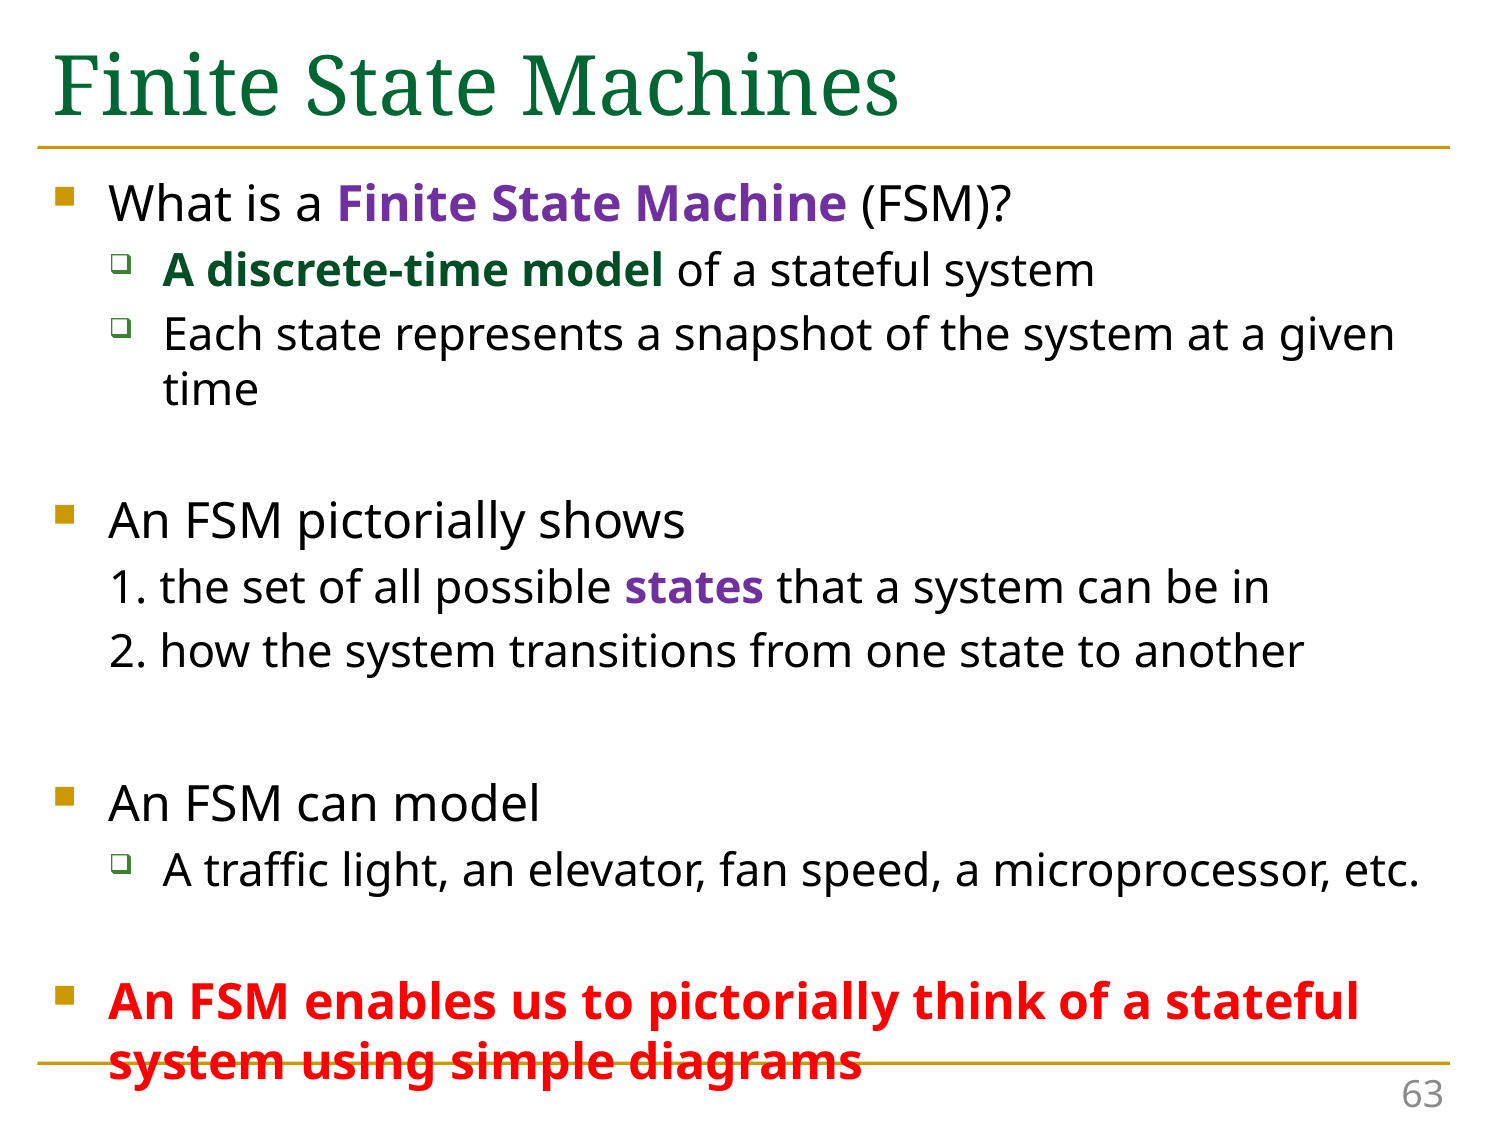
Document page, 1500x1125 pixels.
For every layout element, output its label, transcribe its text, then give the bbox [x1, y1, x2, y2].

list What is a Finite State Machine (FSM)? A discrete-time model of a stateful system Each state represents a snapshot of the system at a given time An FSM pictorially shows 1. the set of all possible states that a system can be in 2. how the system transitions from one state to another An FSM can model A traffic light, an elevator, fan speed, a microprocessor, etc. An FSM enables us to pictorially think of a stateful system using simple diagrams [37, 163, 1460, 1016]
title Finite State Machines [37, 24, 1450, 163]
slide_number 63 [1121, 1066, 1460, 1125]
